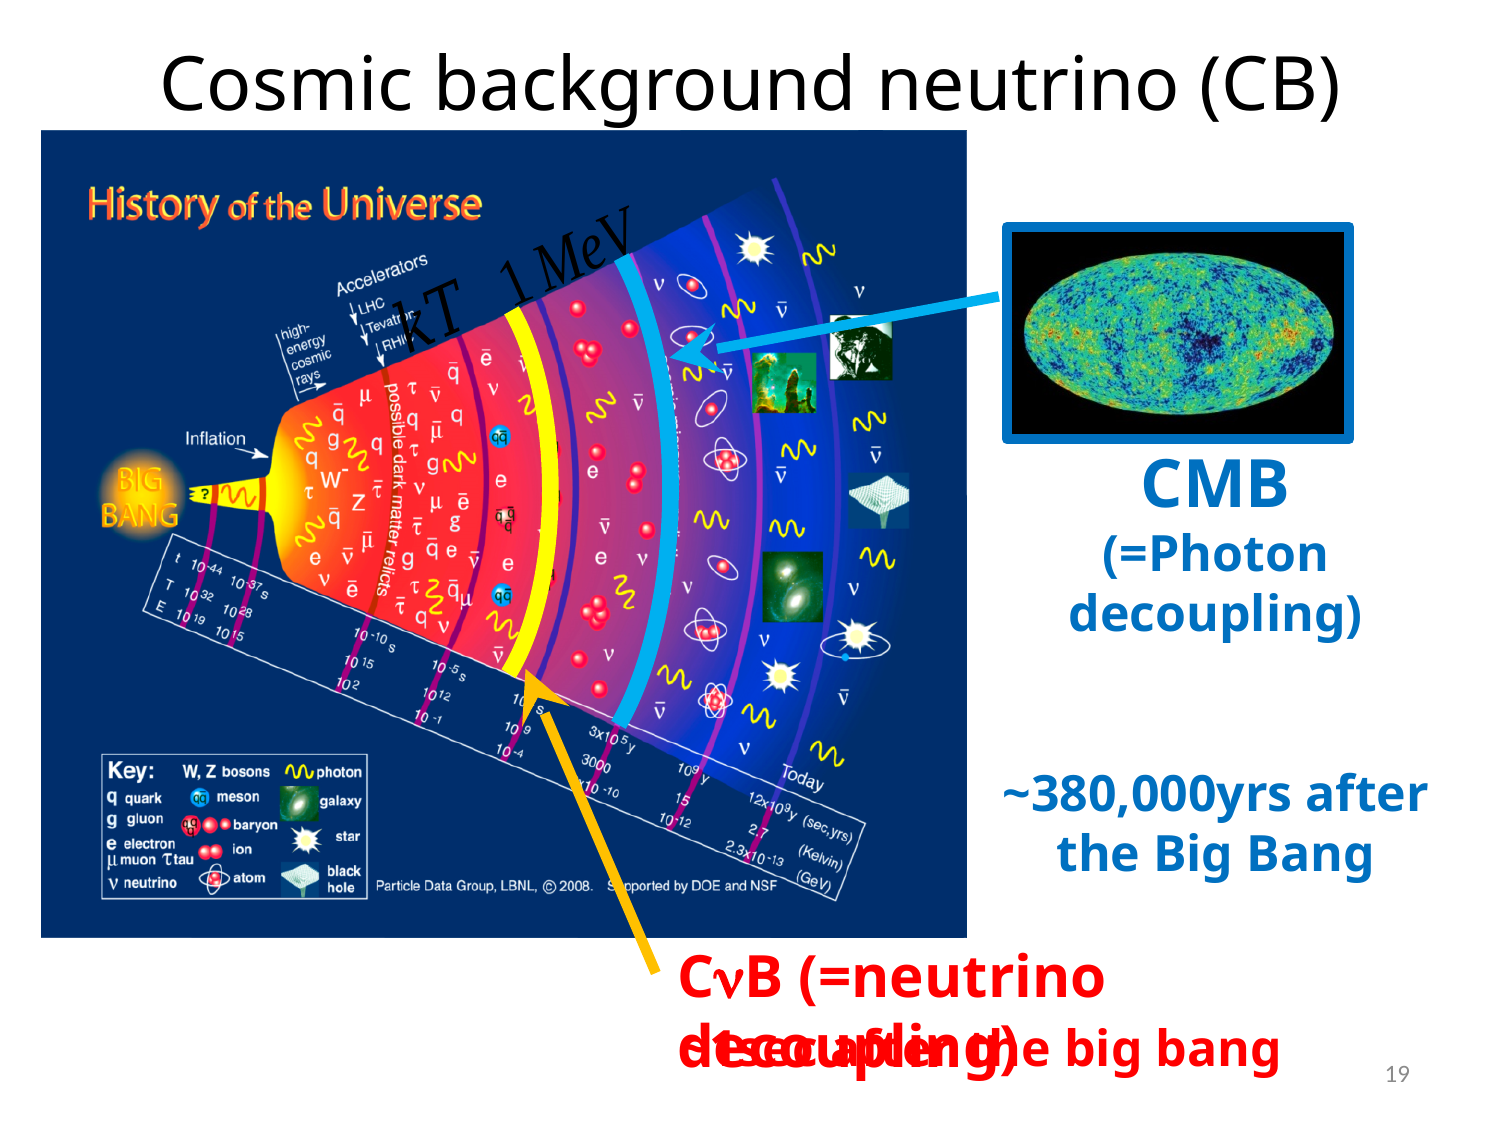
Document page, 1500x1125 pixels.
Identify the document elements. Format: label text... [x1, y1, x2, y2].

slide_number 19 [1074, 1042, 1425, 1103]
text_box ~1sec after the big bang [666, 1009, 1369, 1085]
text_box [41, 130, 1471, 974]
text_box CB (=neutrino decoupling) [662, 981, 1442, 1087]
